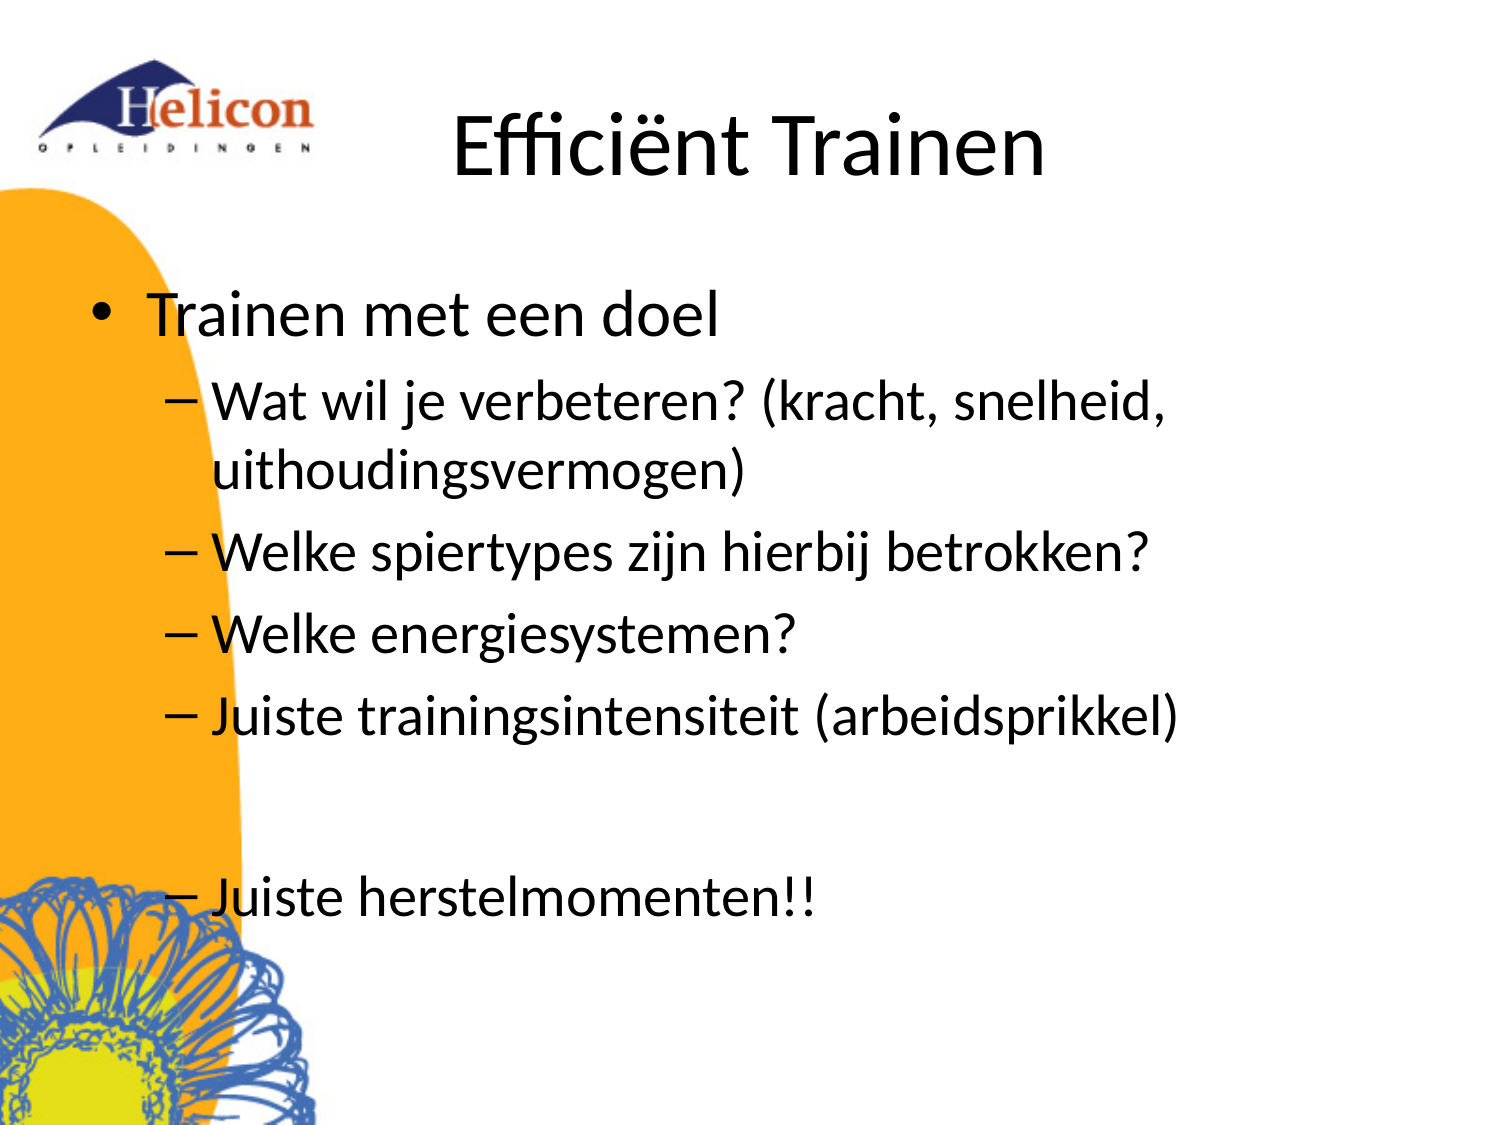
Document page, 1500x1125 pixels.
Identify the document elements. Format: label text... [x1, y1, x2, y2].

title Efficiënt Trainen [75, 45, 1425, 233]
picture [0, 0, 1500, 1125]
list Trainen met een doel Wat wil je verbeteren? (kracht, snelheid, uithoudingsvermogen) Welke spiertypes zijn hierbij betrokken? Welke energiesystemen? Juiste trainingsintensiteit (arbeidsprikkel) Juiste herstelmomenten!! [75, 262, 1425, 1005]
